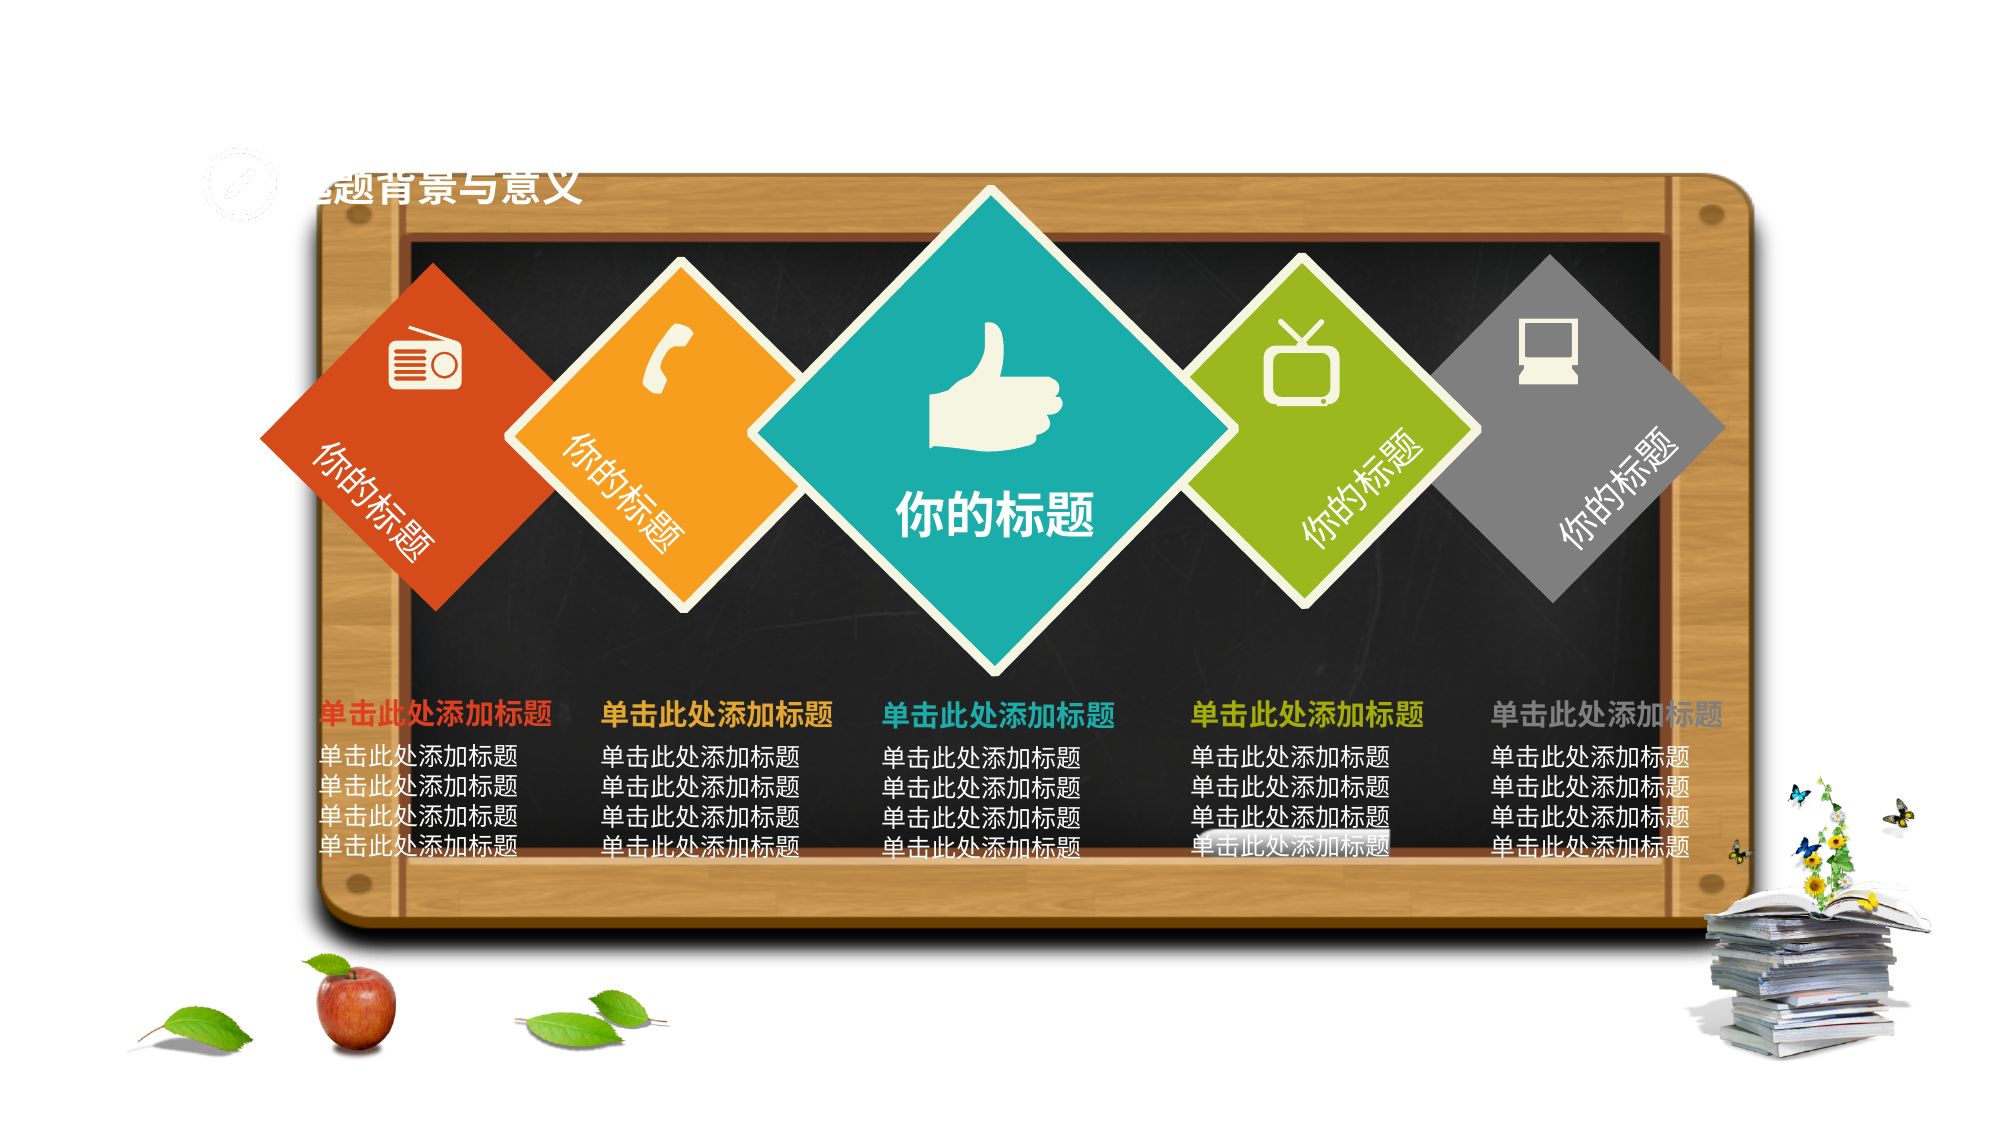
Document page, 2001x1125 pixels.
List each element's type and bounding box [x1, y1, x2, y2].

text_box [1179, 306, 1510, 555]
text_box [310, 313, 558, 650]
text_box [1475, 689, 1749, 872]
text_box [203, 147, 648, 221]
text_box [589, 689, 895, 872]
text_box [821, 259, 1165, 603]
text_box [896, 689, 1141, 872]
text_box [558, 311, 807, 641]
text_box [1175, 688, 1458, 871]
picture [18, 3, 2000, 1125]
text_box [1427, 304, 1676, 589]
text_box [303, 687, 586, 870]
